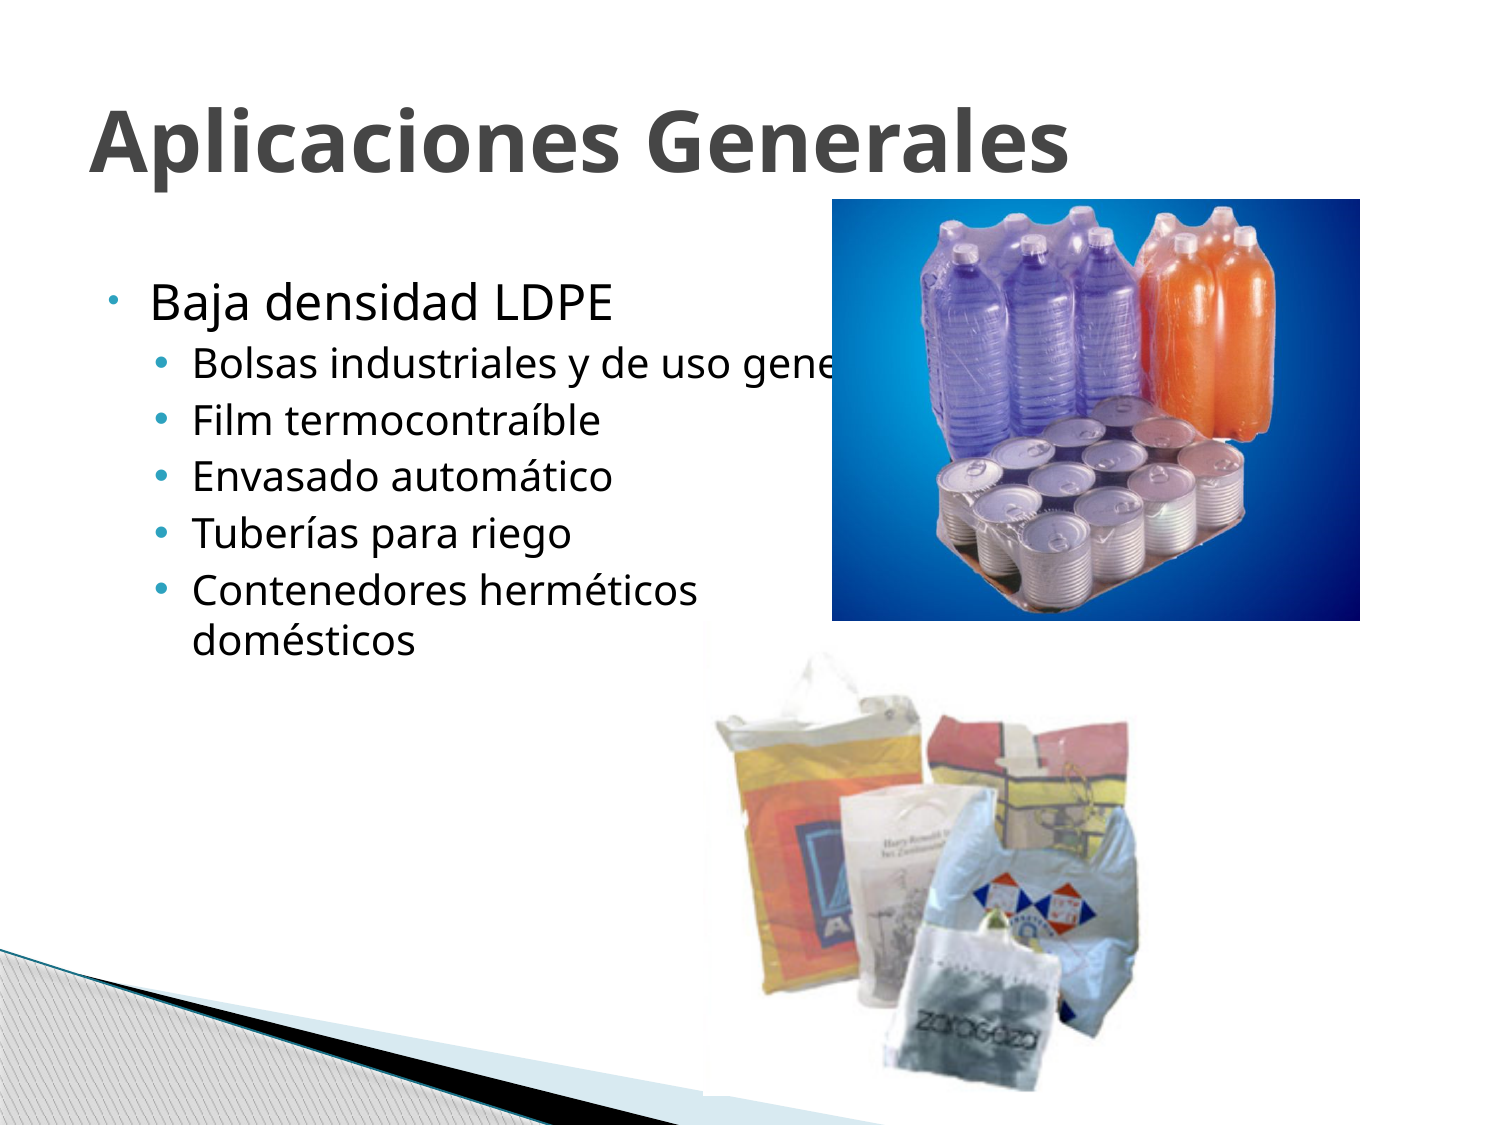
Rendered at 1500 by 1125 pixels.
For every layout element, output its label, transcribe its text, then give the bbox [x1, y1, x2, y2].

picture [702, 198, 1360, 1097]
title Aplicaciones Generales [75, 45, 1425, 233]
list Baja densidad LDPE Bolsas industriales y de uso general Film termocontraíble Envasado automático Tuberías para riego Contenedores herméticos domésticos [75, 262, 825, 797]
